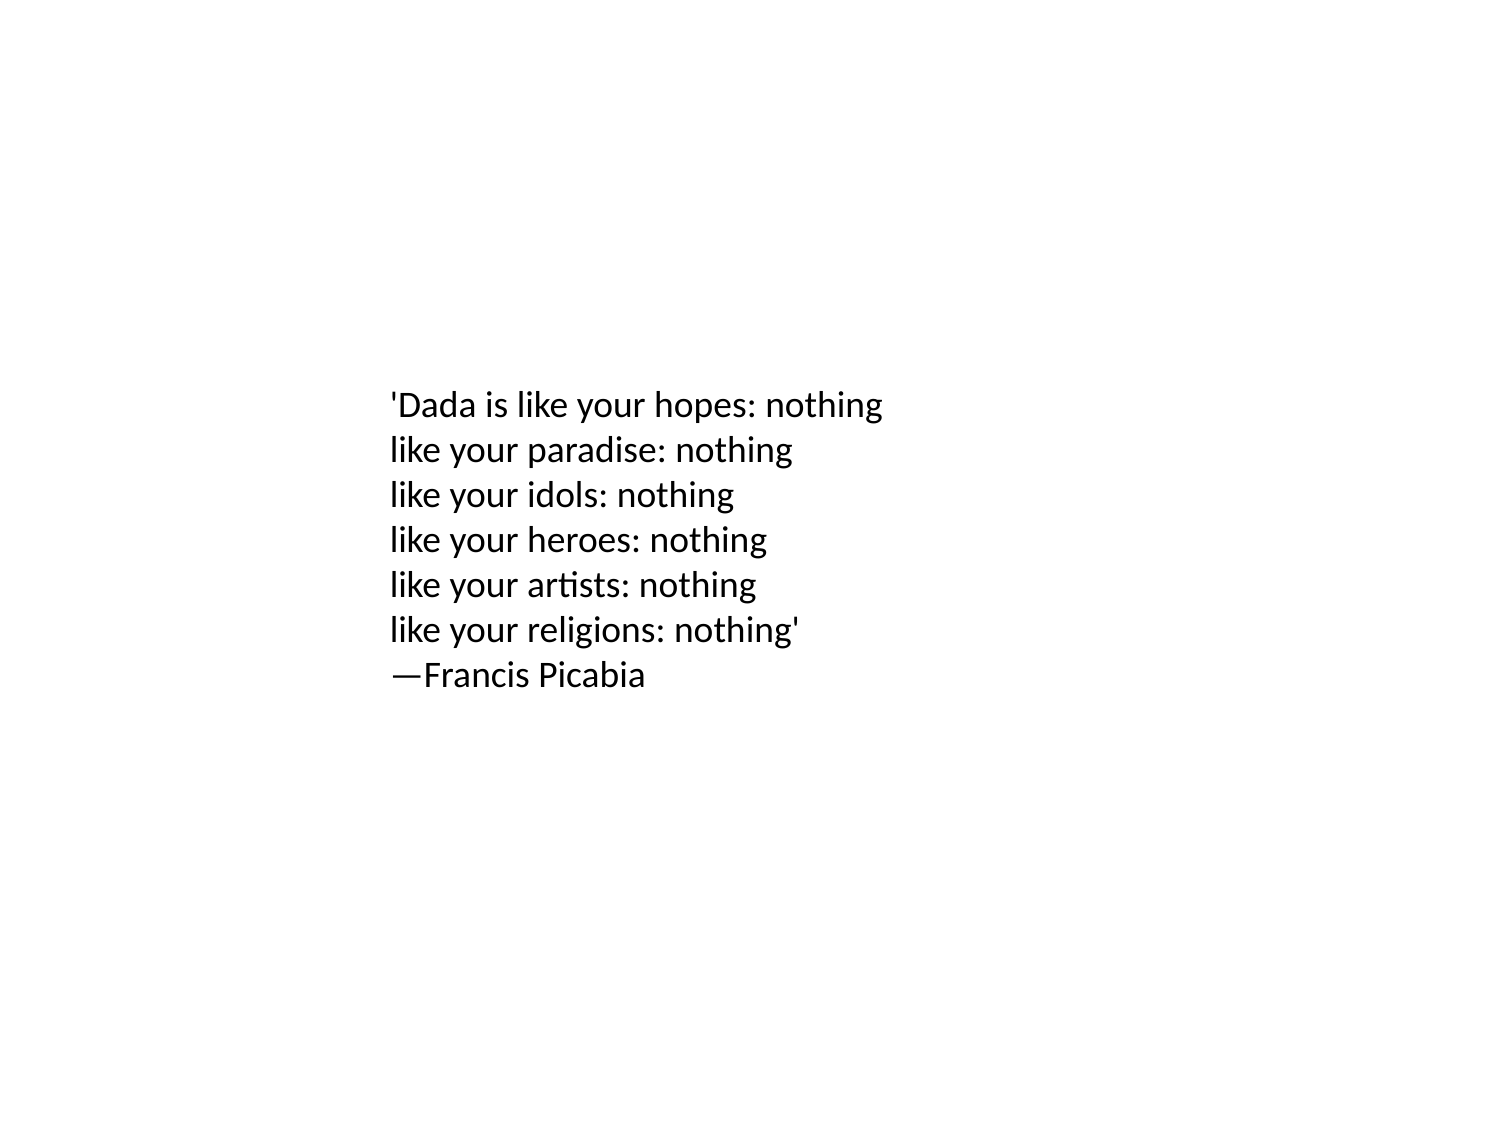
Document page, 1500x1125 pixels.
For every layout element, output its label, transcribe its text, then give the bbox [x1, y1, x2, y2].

text_box 'Dada is like your hopes: nothing like your paradise: nothing like your idols: nothing like your heroes: nothing like your artists: nothing like your religions: nothing' —Francis Picabia [374, 373, 1125, 748]
